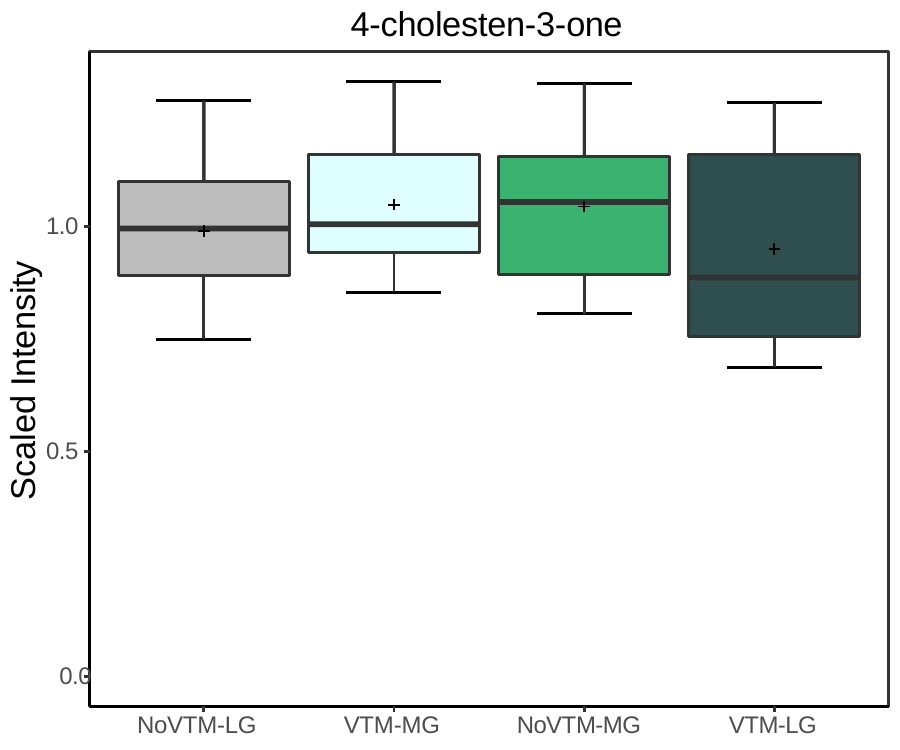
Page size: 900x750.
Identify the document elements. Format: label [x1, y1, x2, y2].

text_box [44, 208, 82, 240]
text_box [348, 0, 630, 44]
text_box [83, 50, 891, 738]
slide_number [134, 713, 290, 750]
text_box [1, 256, 82, 503]
footer [57, 661, 95, 750]
